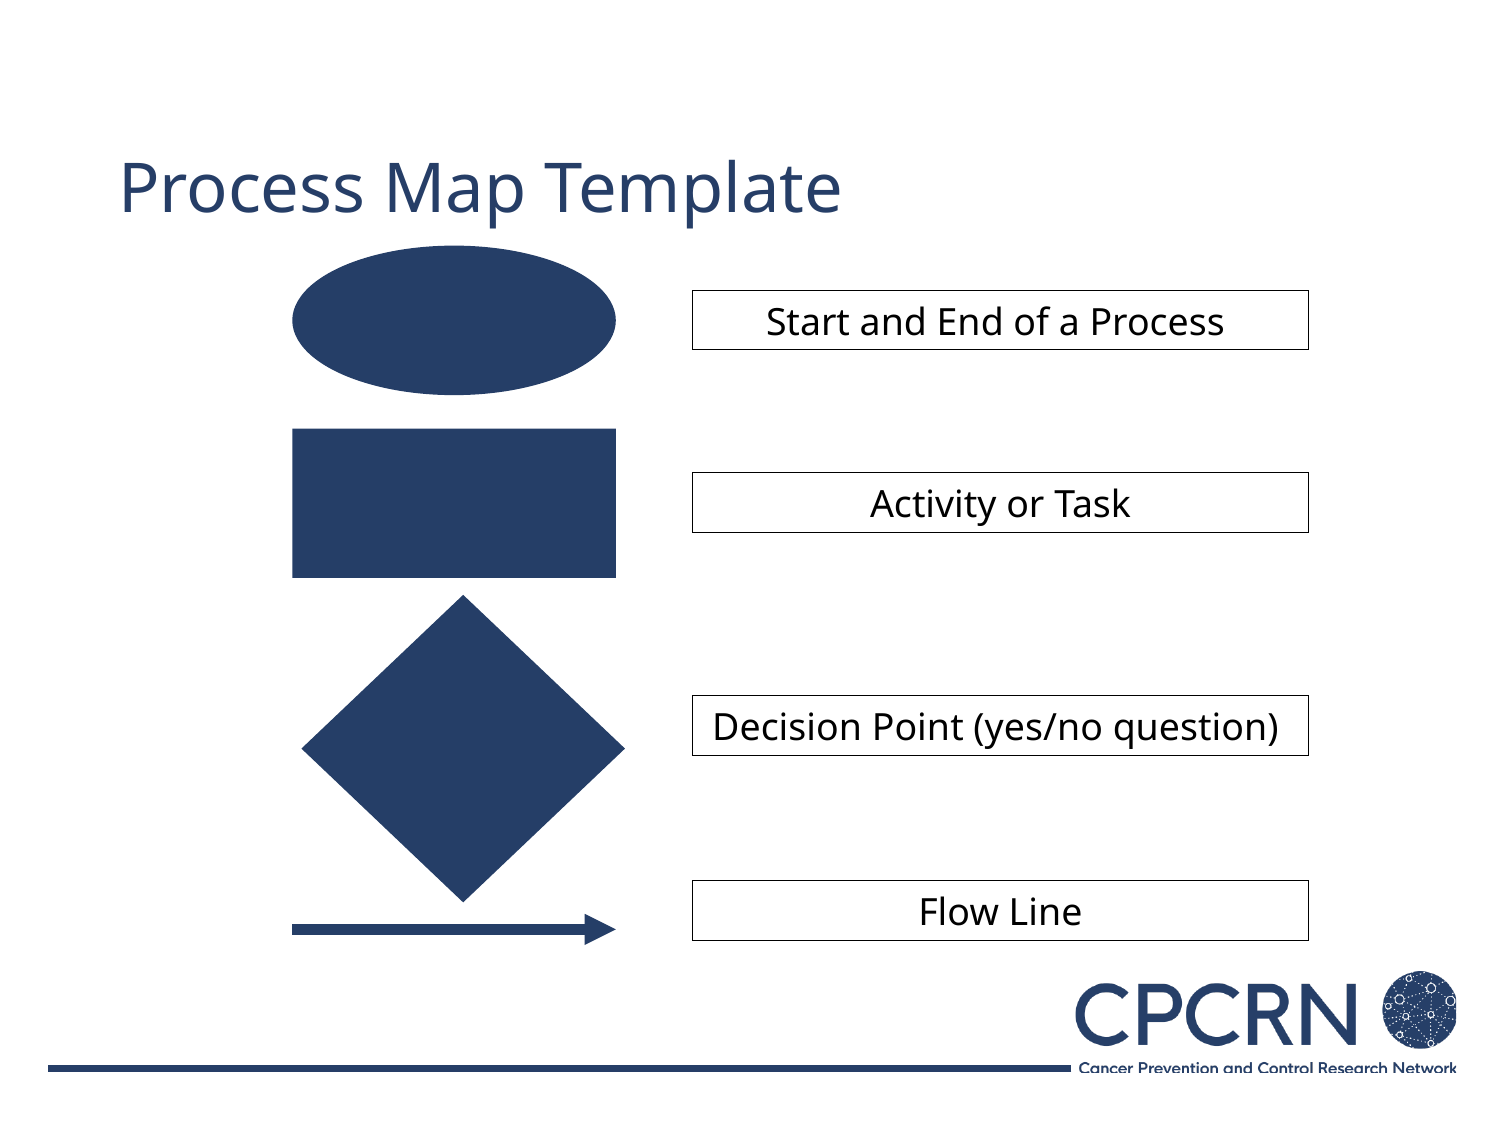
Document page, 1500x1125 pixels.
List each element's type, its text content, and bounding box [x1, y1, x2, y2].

text_box Decision Point (yes/no question) [692, 695, 1309, 756]
text_box Activity or Task [692, 472, 1309, 533]
text_box Flow Line [692, 880, 1309, 941]
text_box [291, 245, 617, 396]
title Process Map Template [103, 103, 1397, 278]
text_box [292, 428, 616, 579]
text_box Start and End of a Process [692, 290, 1309, 350]
text_box [300, 594, 626, 904]
